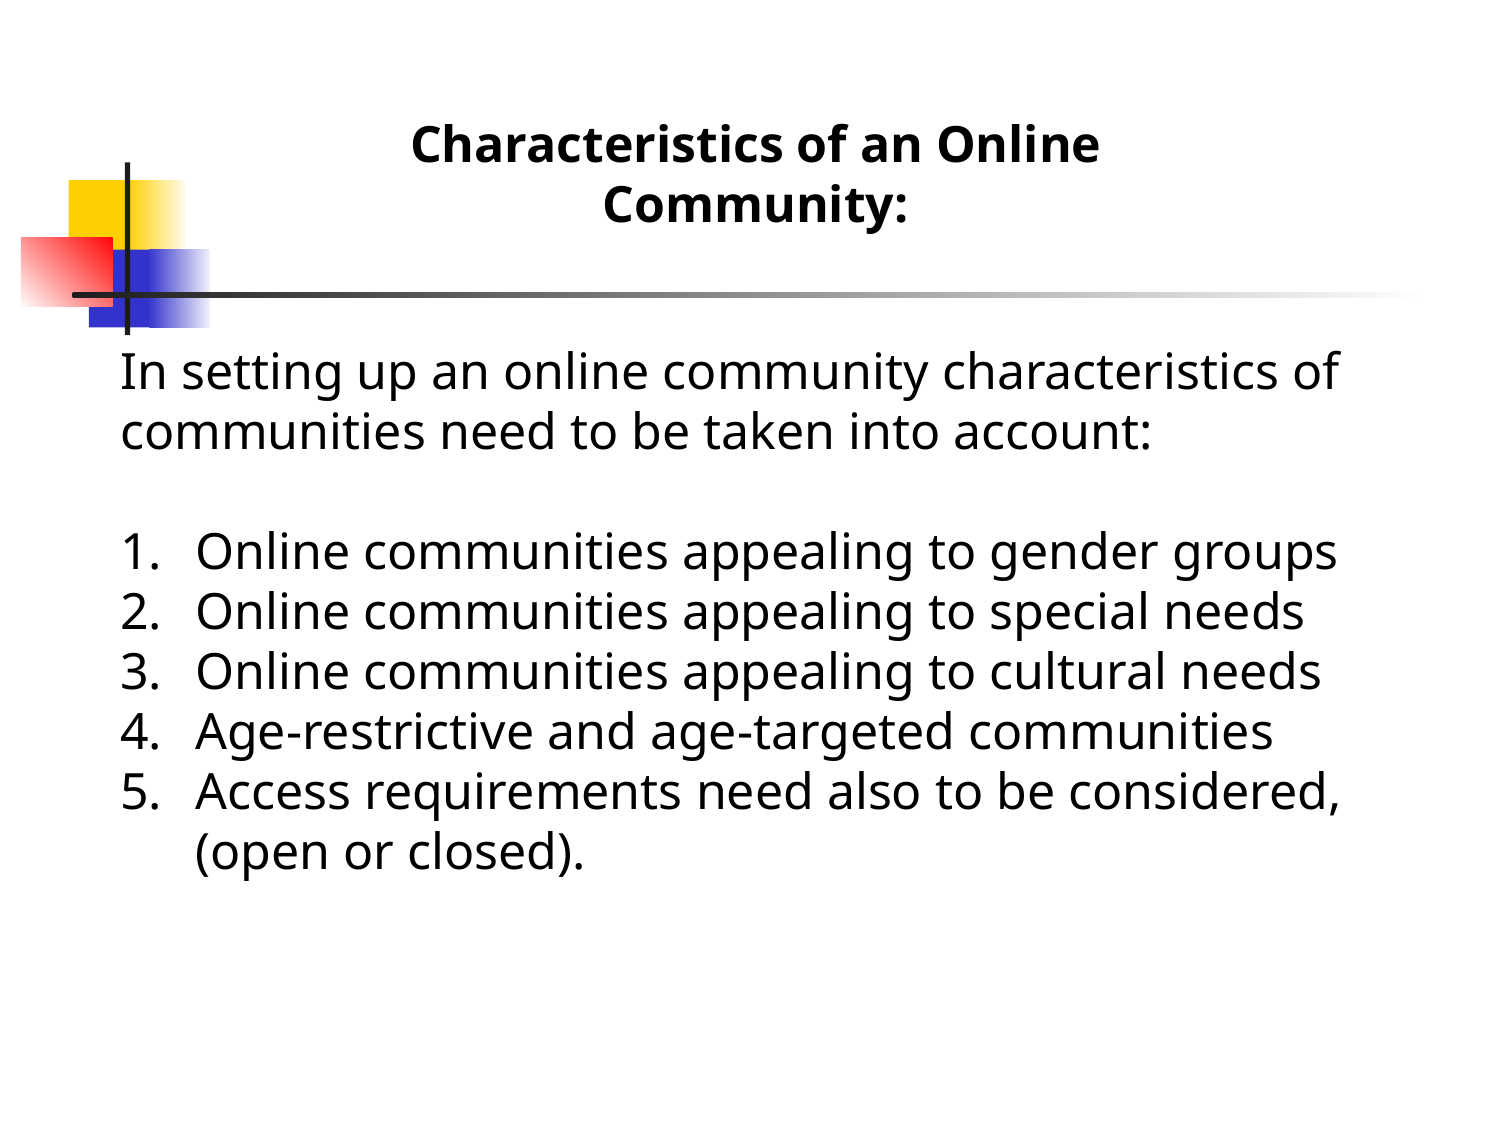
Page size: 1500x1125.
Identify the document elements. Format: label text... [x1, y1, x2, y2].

text_box Characteristics of an Online Community: [246, 105, 1266, 271]
text_box In setting up an online community characteristics of communities need to be taken into account: Online communities appealing to gender groups Online communities appealing to special needs Online communities appealing to cultural needs Age-restrictive and age-targeted communities Access requirements need also to be considered, (open or closed). [105, 271, 1395, 947]
